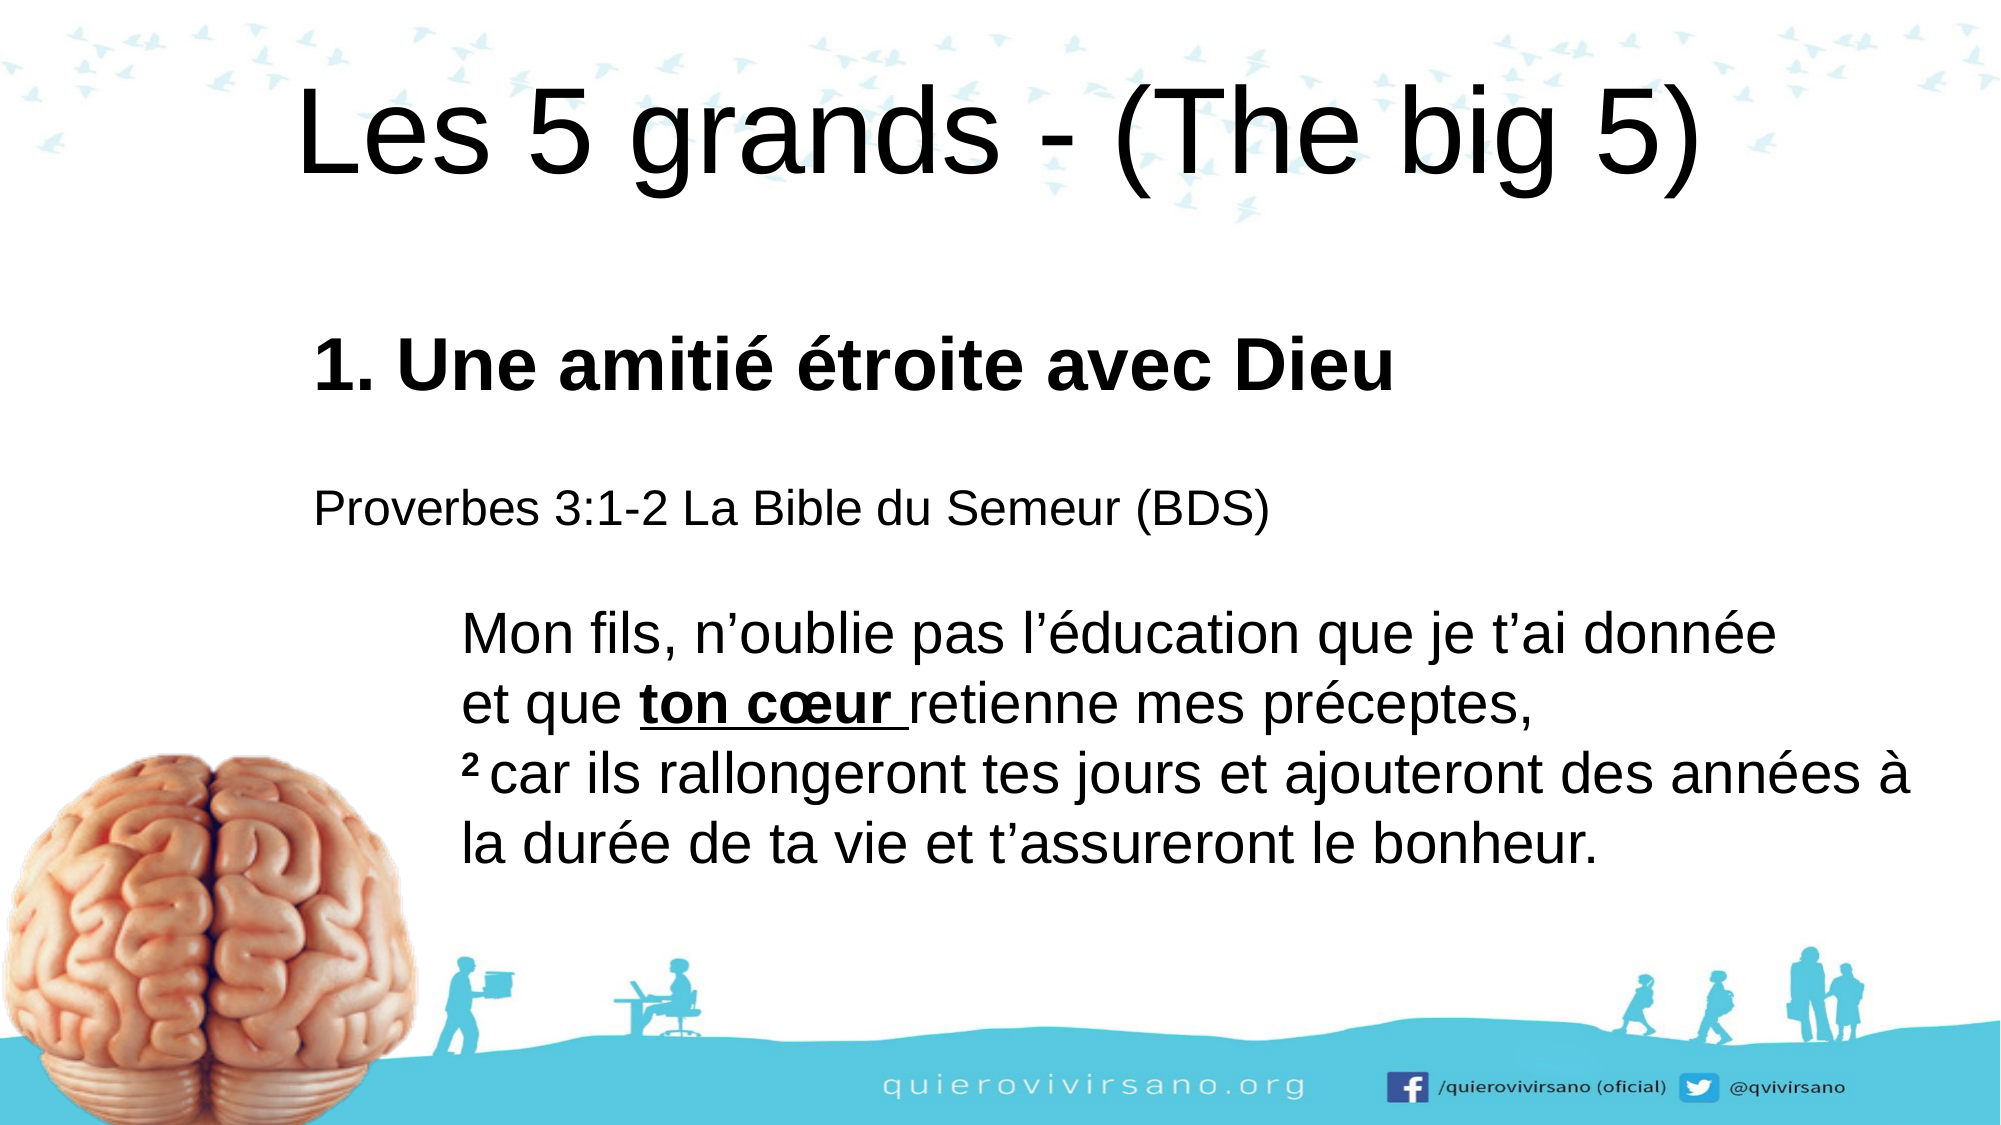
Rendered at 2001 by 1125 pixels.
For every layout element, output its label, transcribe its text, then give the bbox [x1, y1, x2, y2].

text_box Une amitié étroite avec Dieu Proverbes 3:1-2 La Bible du Semeur (BDS) Mon fils, n’oublie pas l’éducation que je t’ai donnée et que ton cœur retienne mes préceptes, 2 car ils rallongeront tes jours et ajouteront des années à la durée de ta vie et t’assureront le bonheur. [298, 308, 1931, 883]
title Les 5 grands - (The big 5) [249, 59, 1750, 208]
picture [0, 0, 2001, 1125]
